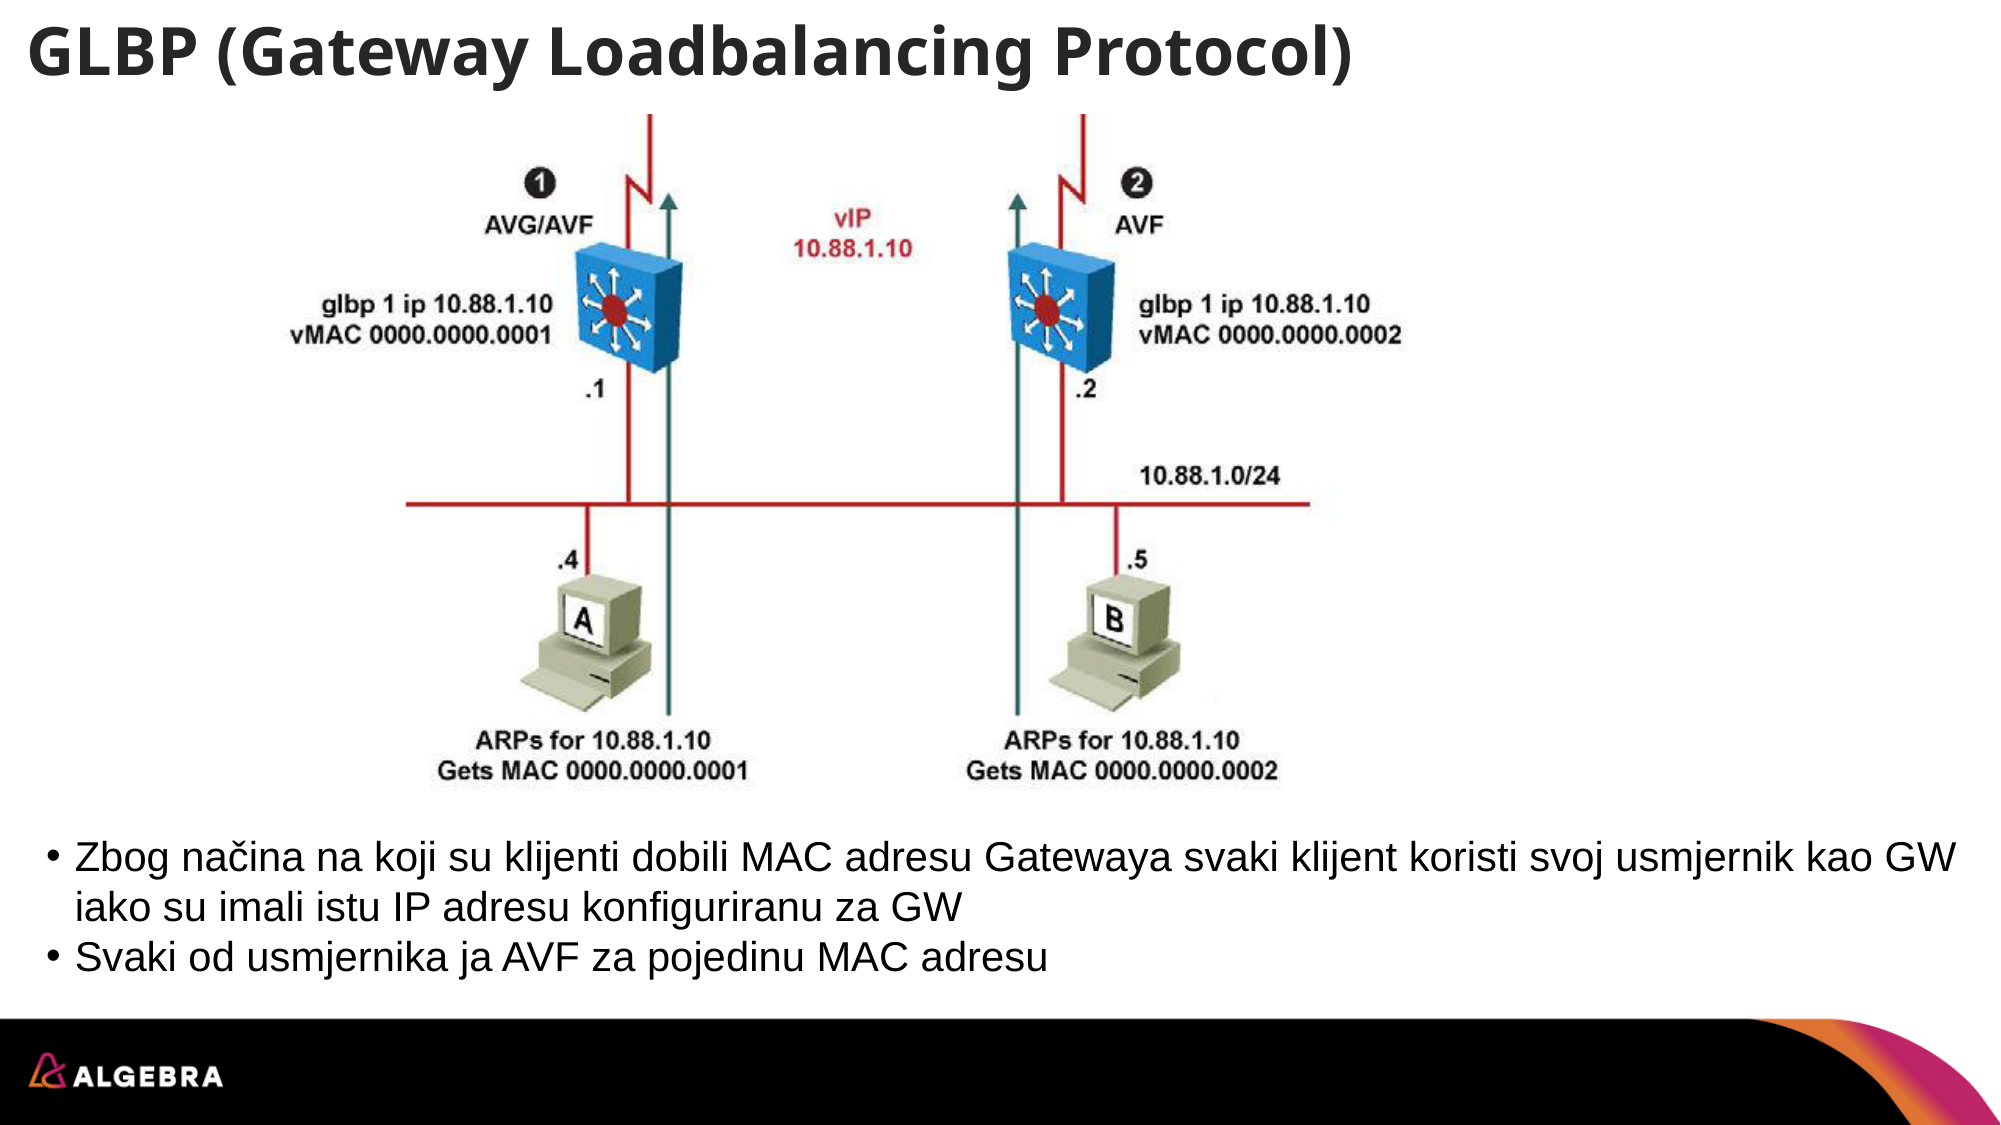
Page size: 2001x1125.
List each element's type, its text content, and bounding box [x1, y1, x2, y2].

picture [0, 0, 2001, 1125]
title GLBP (Gateway Loadbalancing Protocol) [11, 10, 1959, 187]
text_box Zbog načina na koji su klijenti dobili MAC adresu Gatewaya svaki klijent koristi svoj usmjernik kao GW iako su imali istu IP adresu konfiguriranu za GW Svaki od usmjernika ja AVF za pojedinu MAC adresu [31, 742, 2000, 988]
